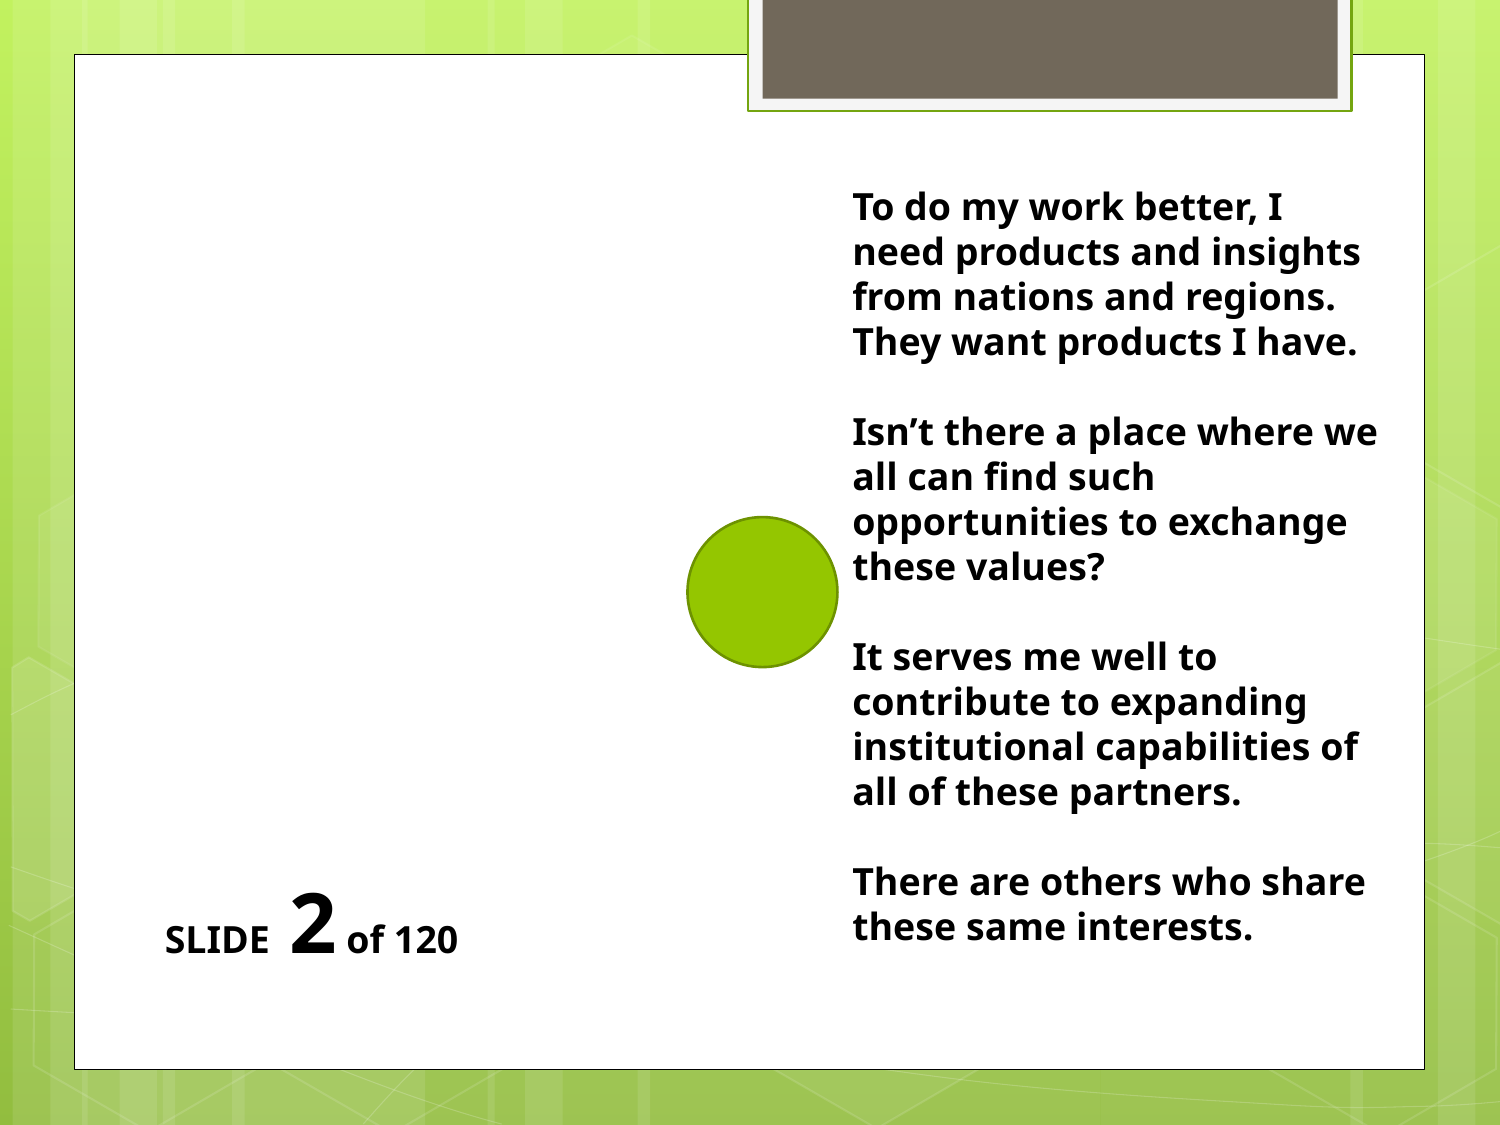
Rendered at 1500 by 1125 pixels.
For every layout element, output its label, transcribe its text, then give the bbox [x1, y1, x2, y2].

text_box [686, 515, 837, 669]
text_box To do my work better, I need products and insights from nations and regions. They want products I have. Isn’t there a place where we all can find such opportunities to exchange these values? It serves me well to contribute to expanding institutional capabilities of all of these partners. There are others who share these same interests. [837, 175, 1400, 1001]
text_box SLIDE 2 of 120 [150, 862, 725, 978]
